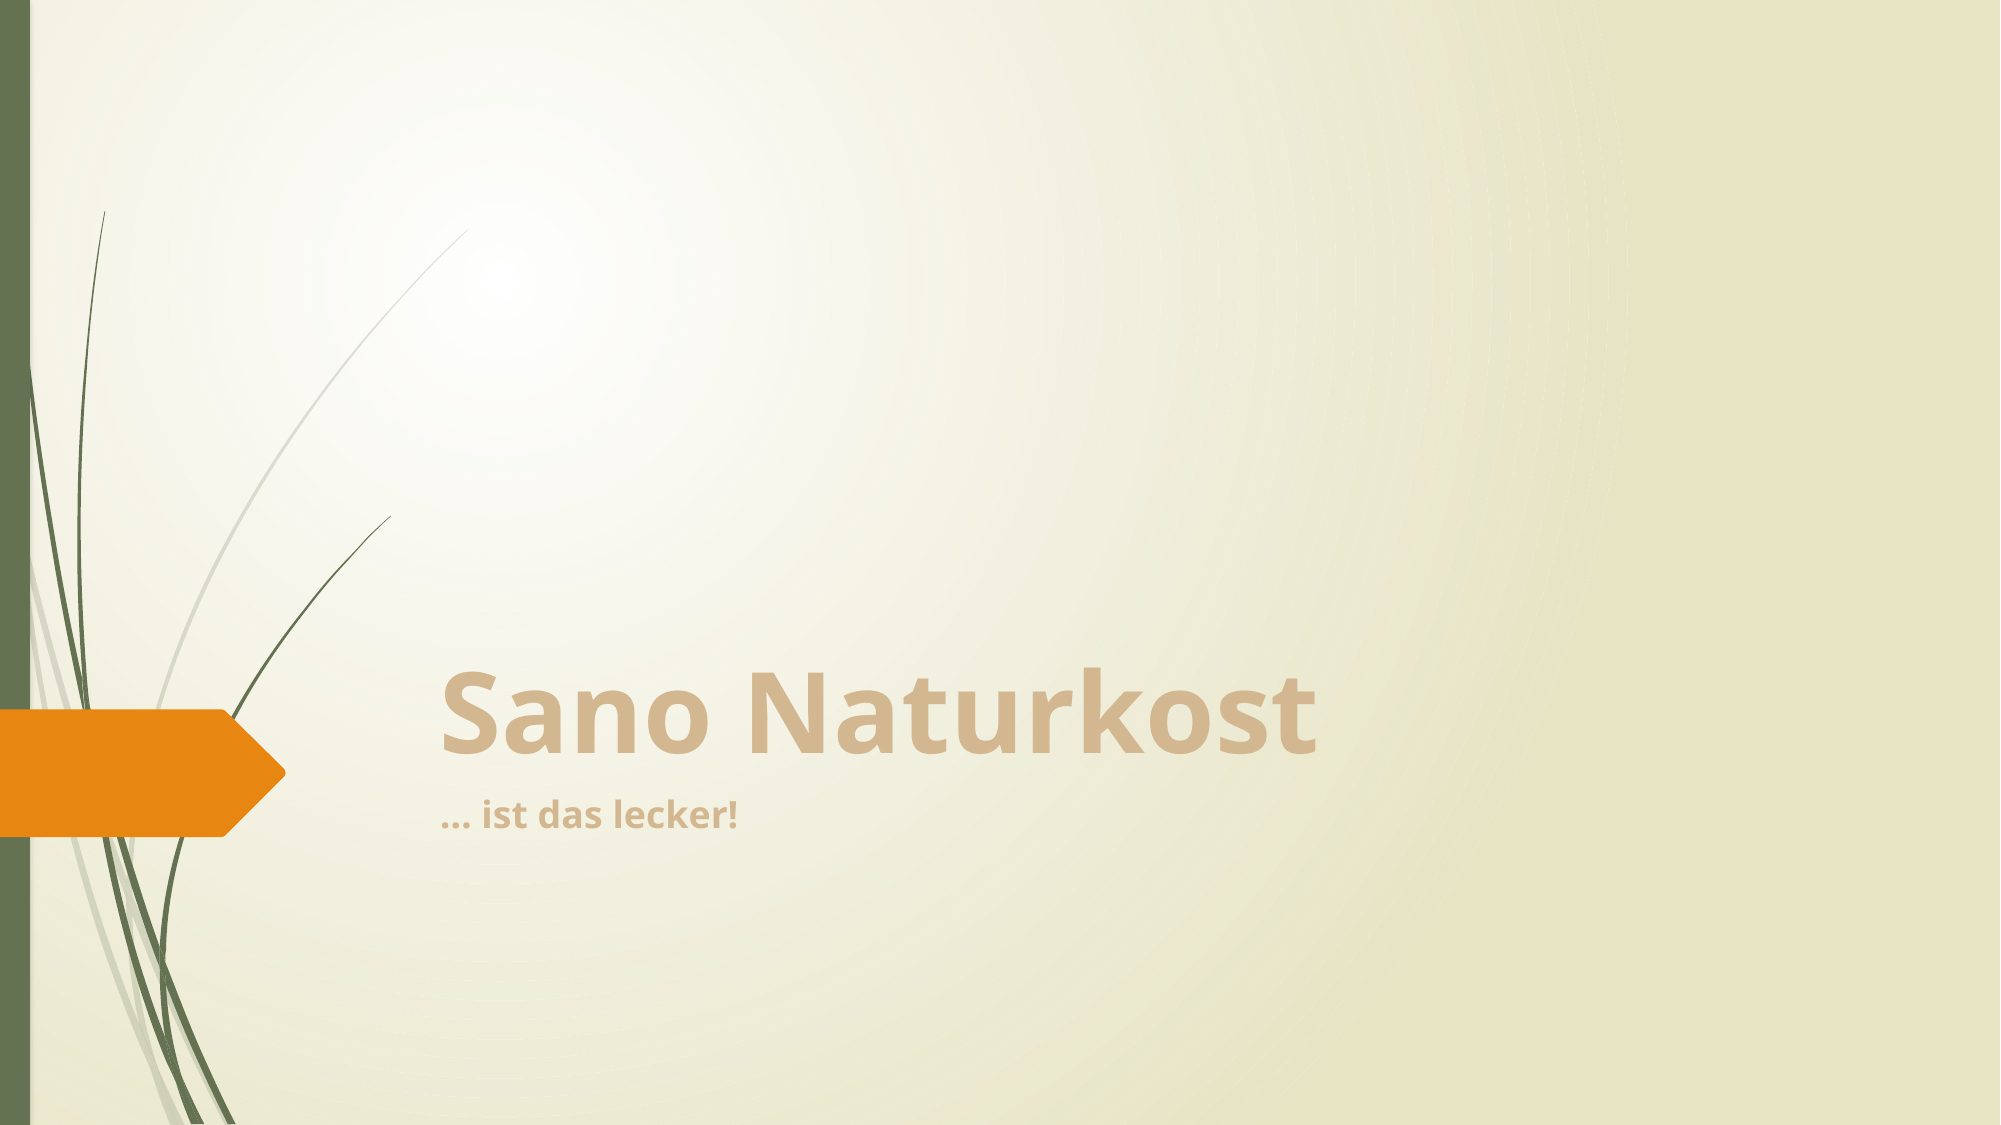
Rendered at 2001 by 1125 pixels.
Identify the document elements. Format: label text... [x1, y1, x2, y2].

title Sano Naturkost [424, 412, 1888, 783]
subtitle … ist das lecker! [424, 783, 1888, 969]
